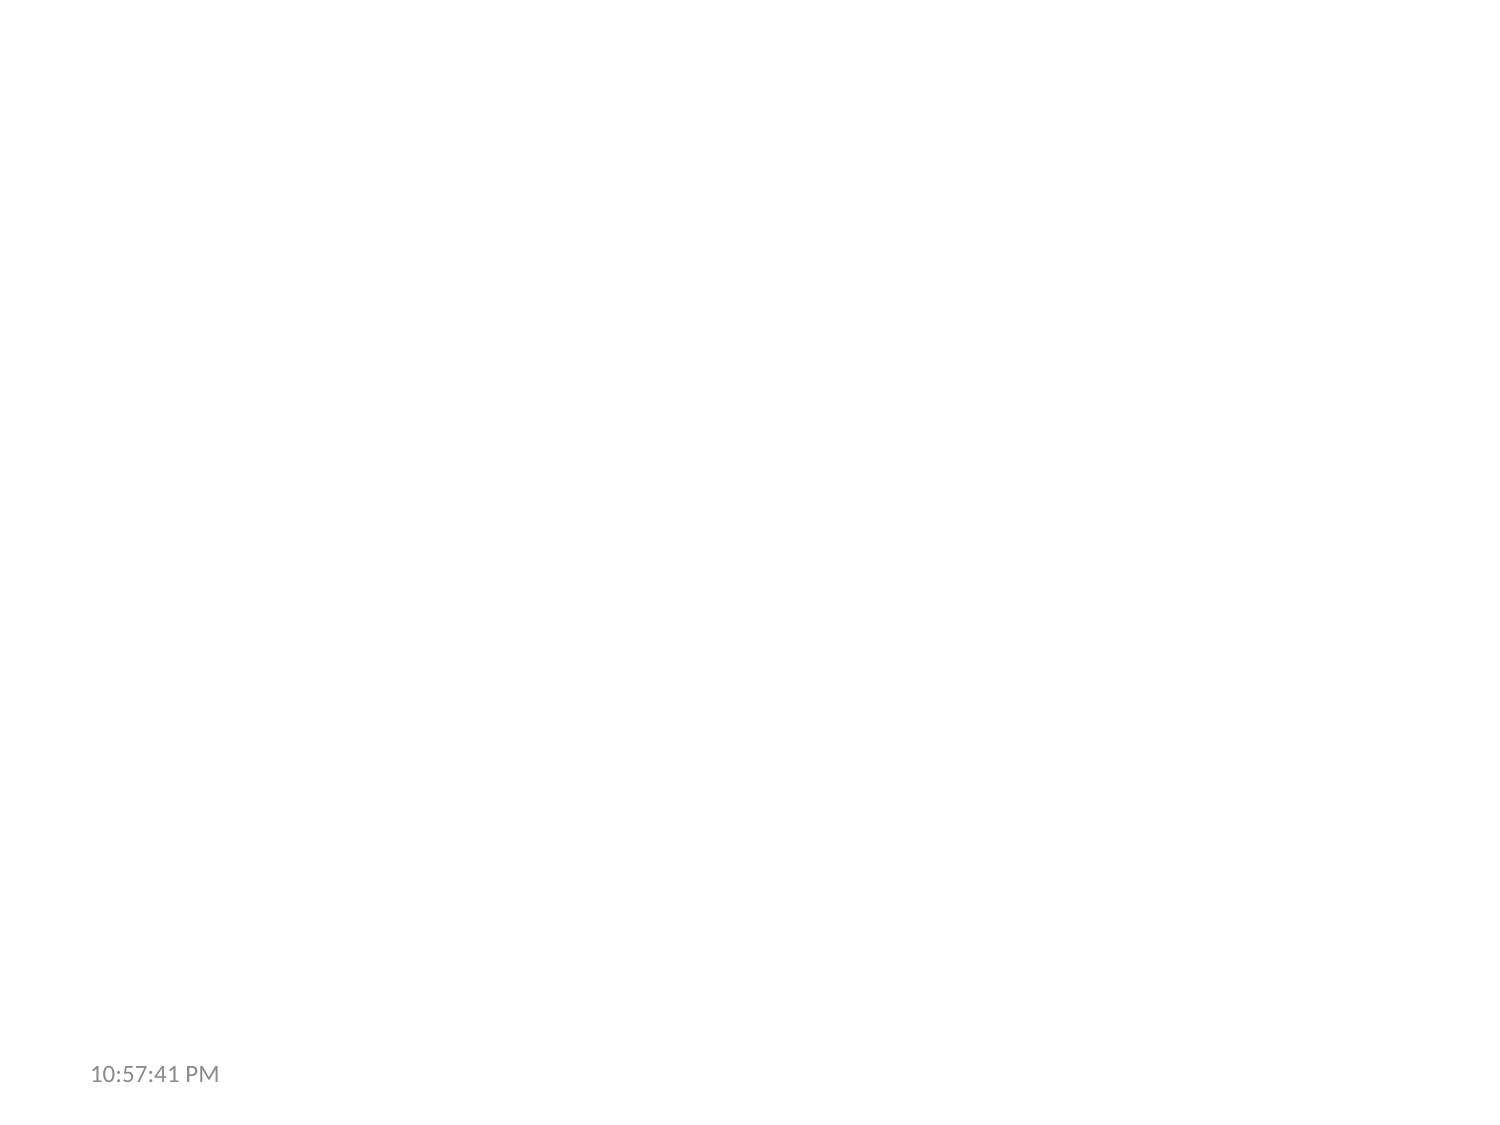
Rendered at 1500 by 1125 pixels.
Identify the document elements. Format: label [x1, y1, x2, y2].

slide_number [75, 1042, 425, 1103]
